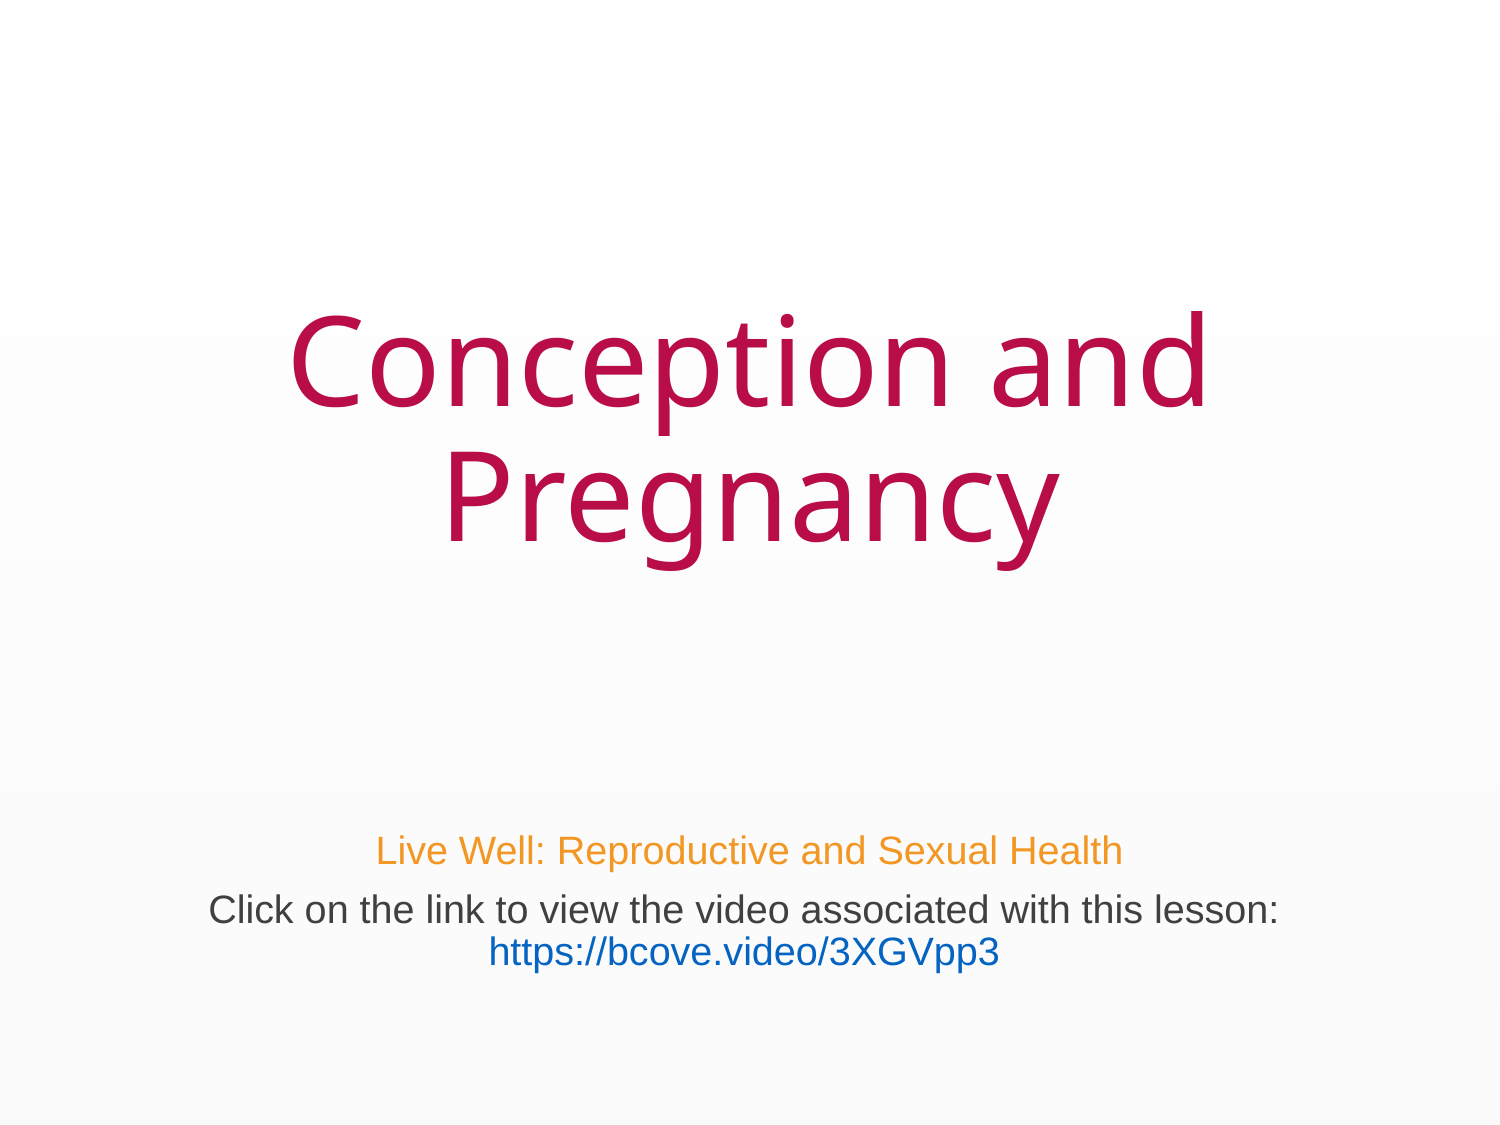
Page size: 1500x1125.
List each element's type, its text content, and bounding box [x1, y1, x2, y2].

subtitle Live Well: Reproductive and Sexual Health Click on the link to view the video associated with this lesson: https://bcove.video/3XGVpp3 [187, 822, 1313, 984]
title Conception and Pregnancy [112, 184, 1388, 576]
